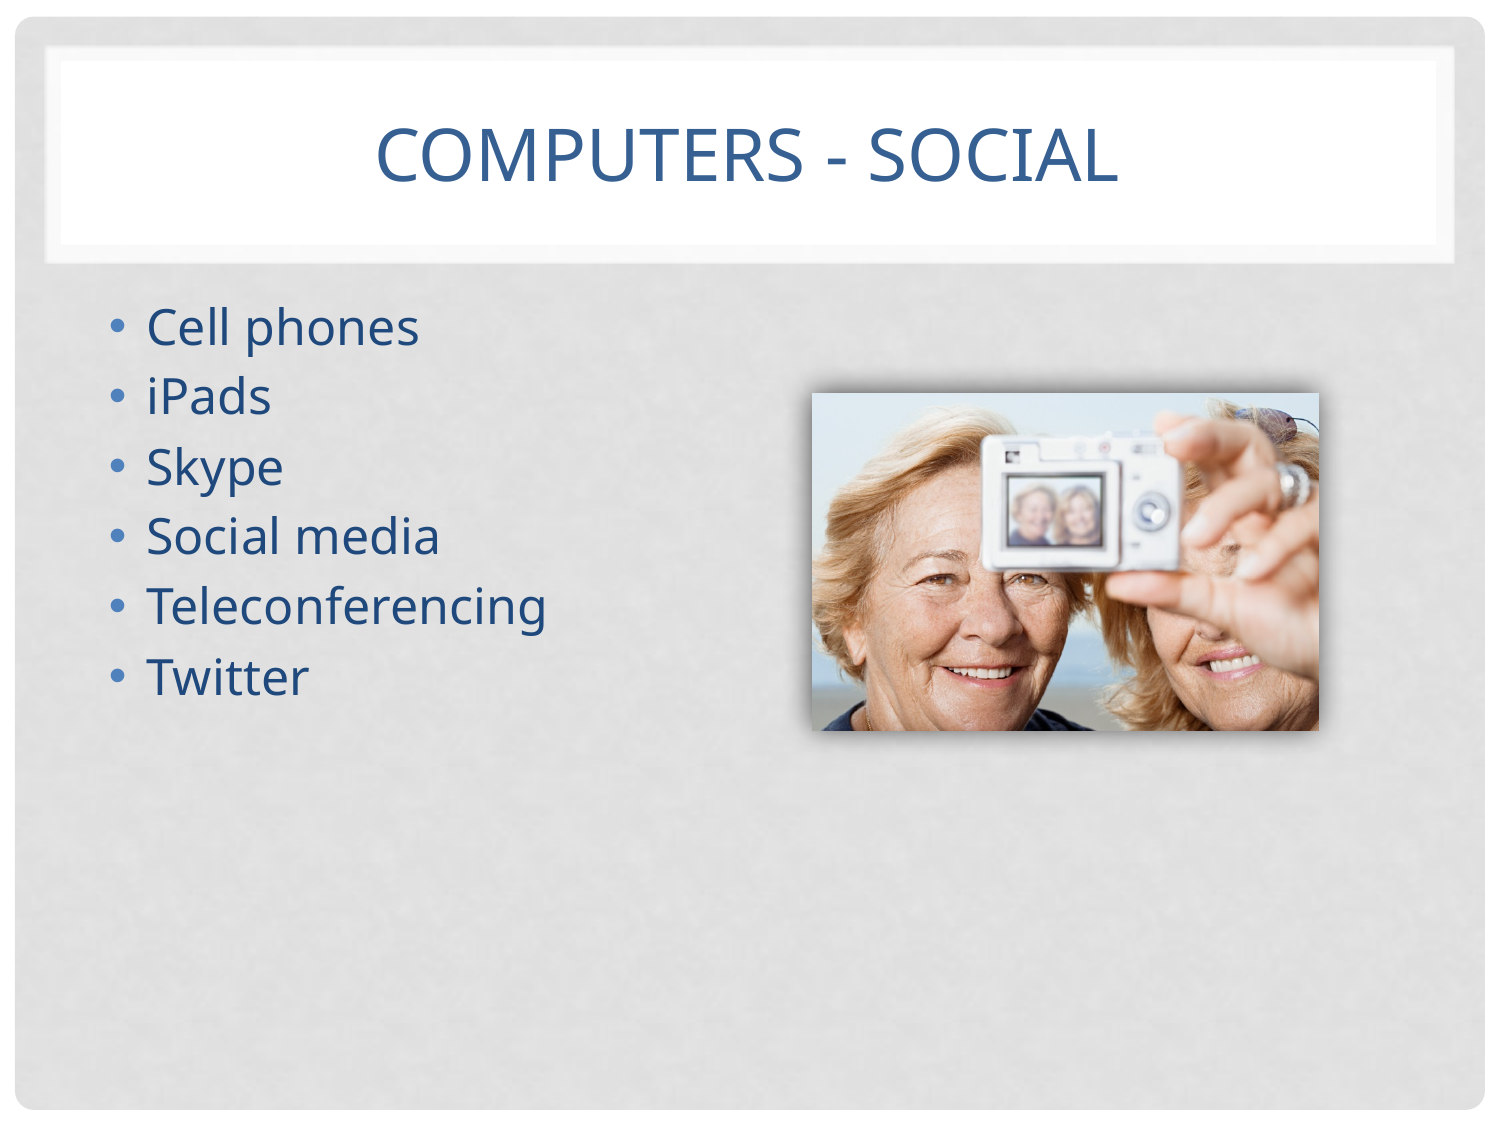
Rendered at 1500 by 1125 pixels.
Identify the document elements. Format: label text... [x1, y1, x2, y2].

title Computers - Social [69, 66, 1425, 238]
list Cell phones iPads Skype Social media Teleconferencing Twitter [75, 287, 1425, 1005]
picture [812, 392, 1319, 731]
